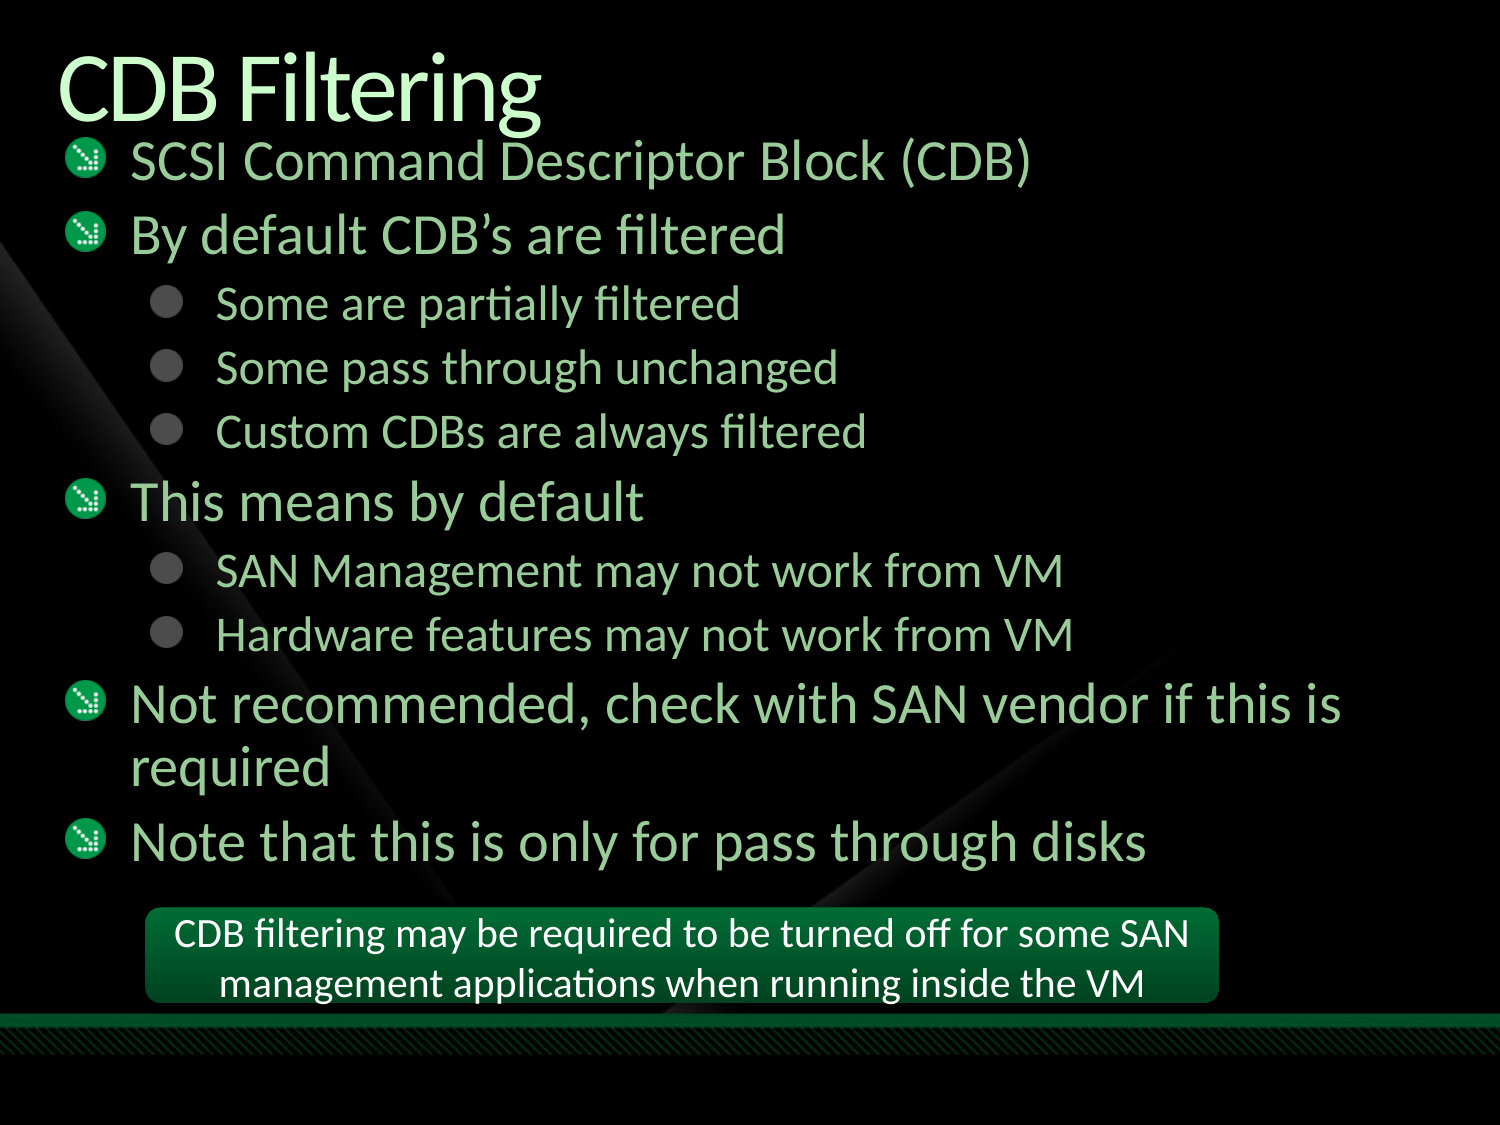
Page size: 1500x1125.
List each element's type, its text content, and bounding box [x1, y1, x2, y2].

text_box CDB filtering may be required to be turned off for some SAN management applications when running inside the VM [145, 907, 1220, 1004]
picture [0, 0, 1500, 1125]
list SCSI Command Descriptor Block (CDB) By default CDB’s are filtered Some are partially filtered Some pass through unchanged Custom CDBs are always filtered This means by default SAN Management may not work from VM Hardware features may not work from VM Not recommended, check with SAN vendor if this is required Note that this is only for pass through disks [65, 129, 1441, 941]
title CDB Filtering [57, 35, 1432, 145]
